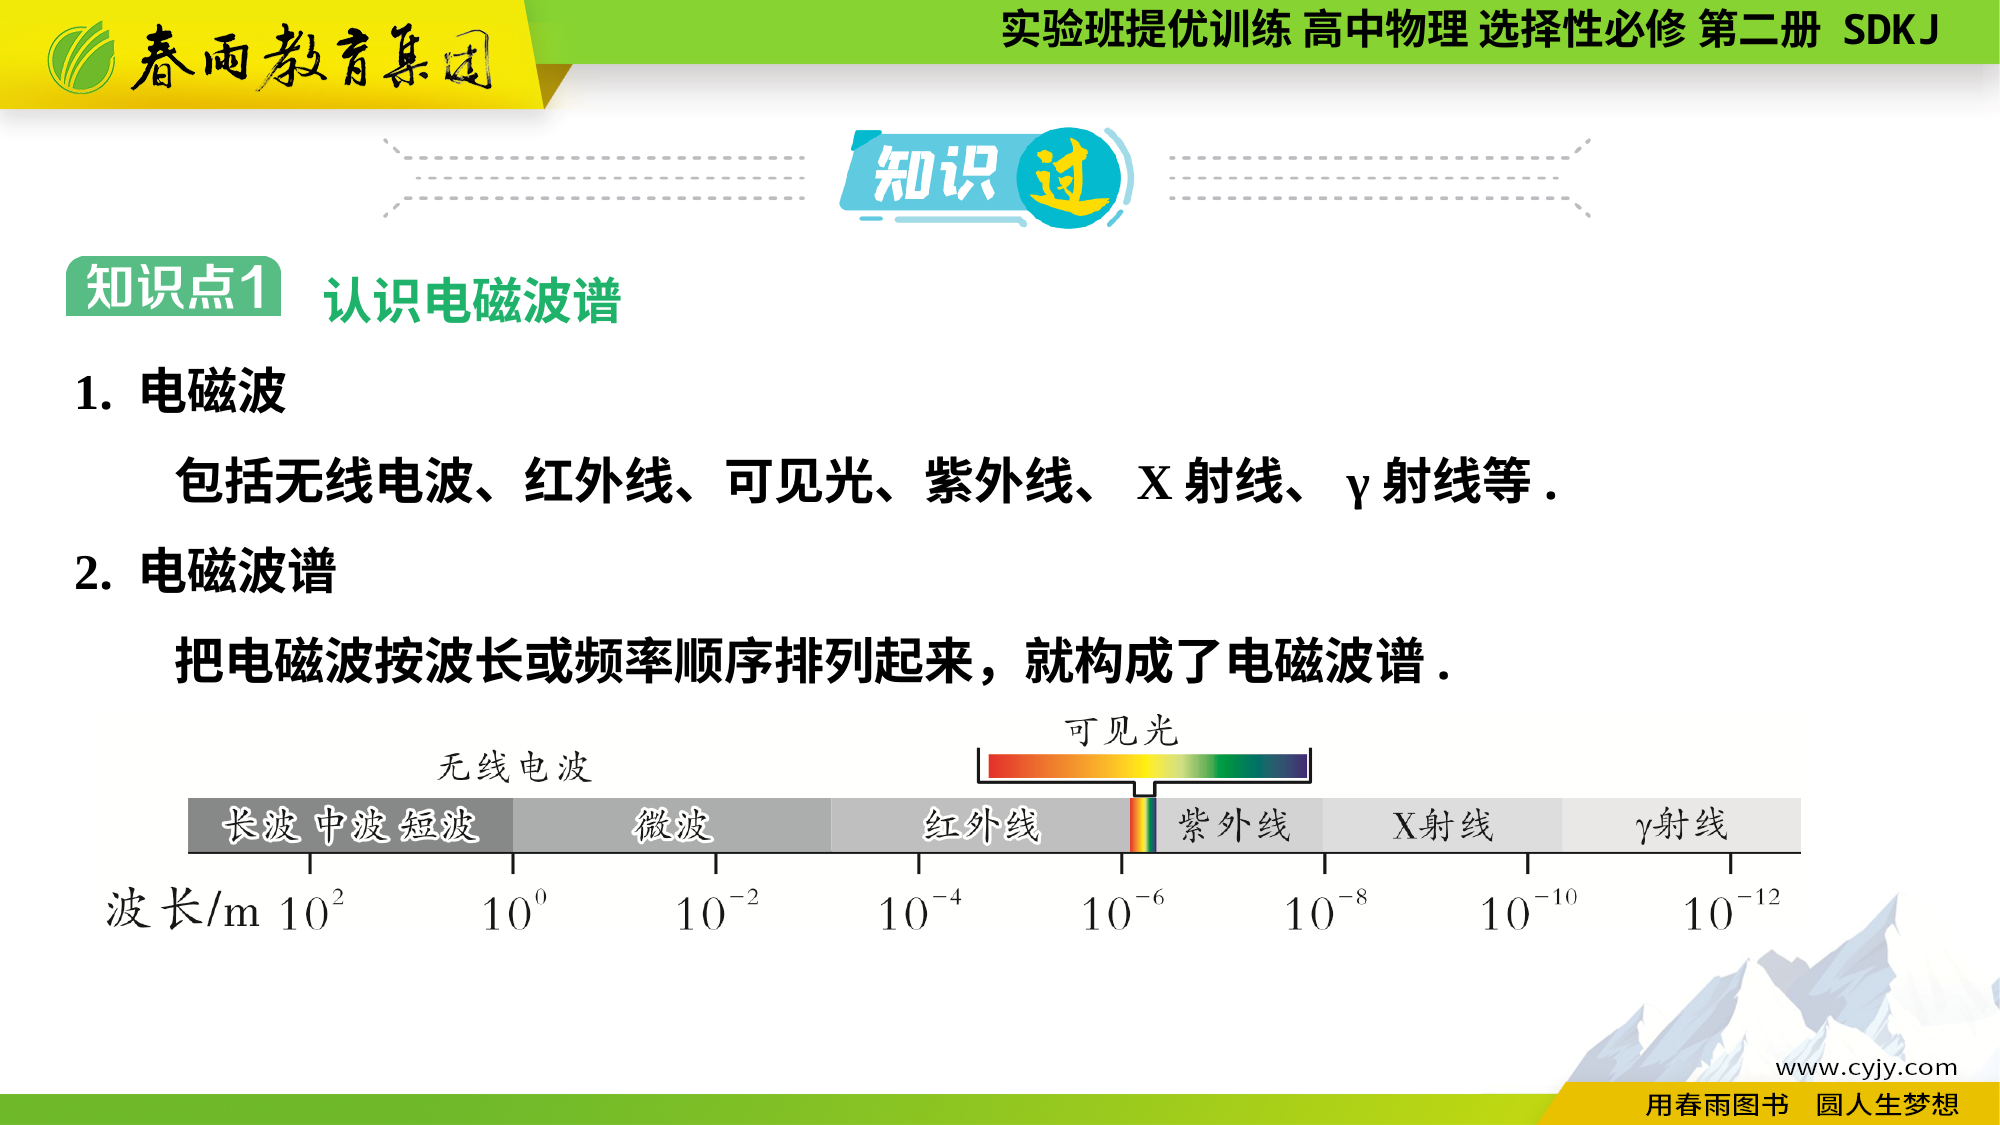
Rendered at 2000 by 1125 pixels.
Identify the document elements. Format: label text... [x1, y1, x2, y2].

picture [0, 0, 2000, 1125]
list 认识电磁波谱 1. 电磁波 包括无线电波、红外线、可见光、紫外线、X射线、γ射线等. 2. 电磁波谱 把电磁波按波长或频率顺序排列起来，就构成了电磁波谱. [59, 231, 1944, 690]
